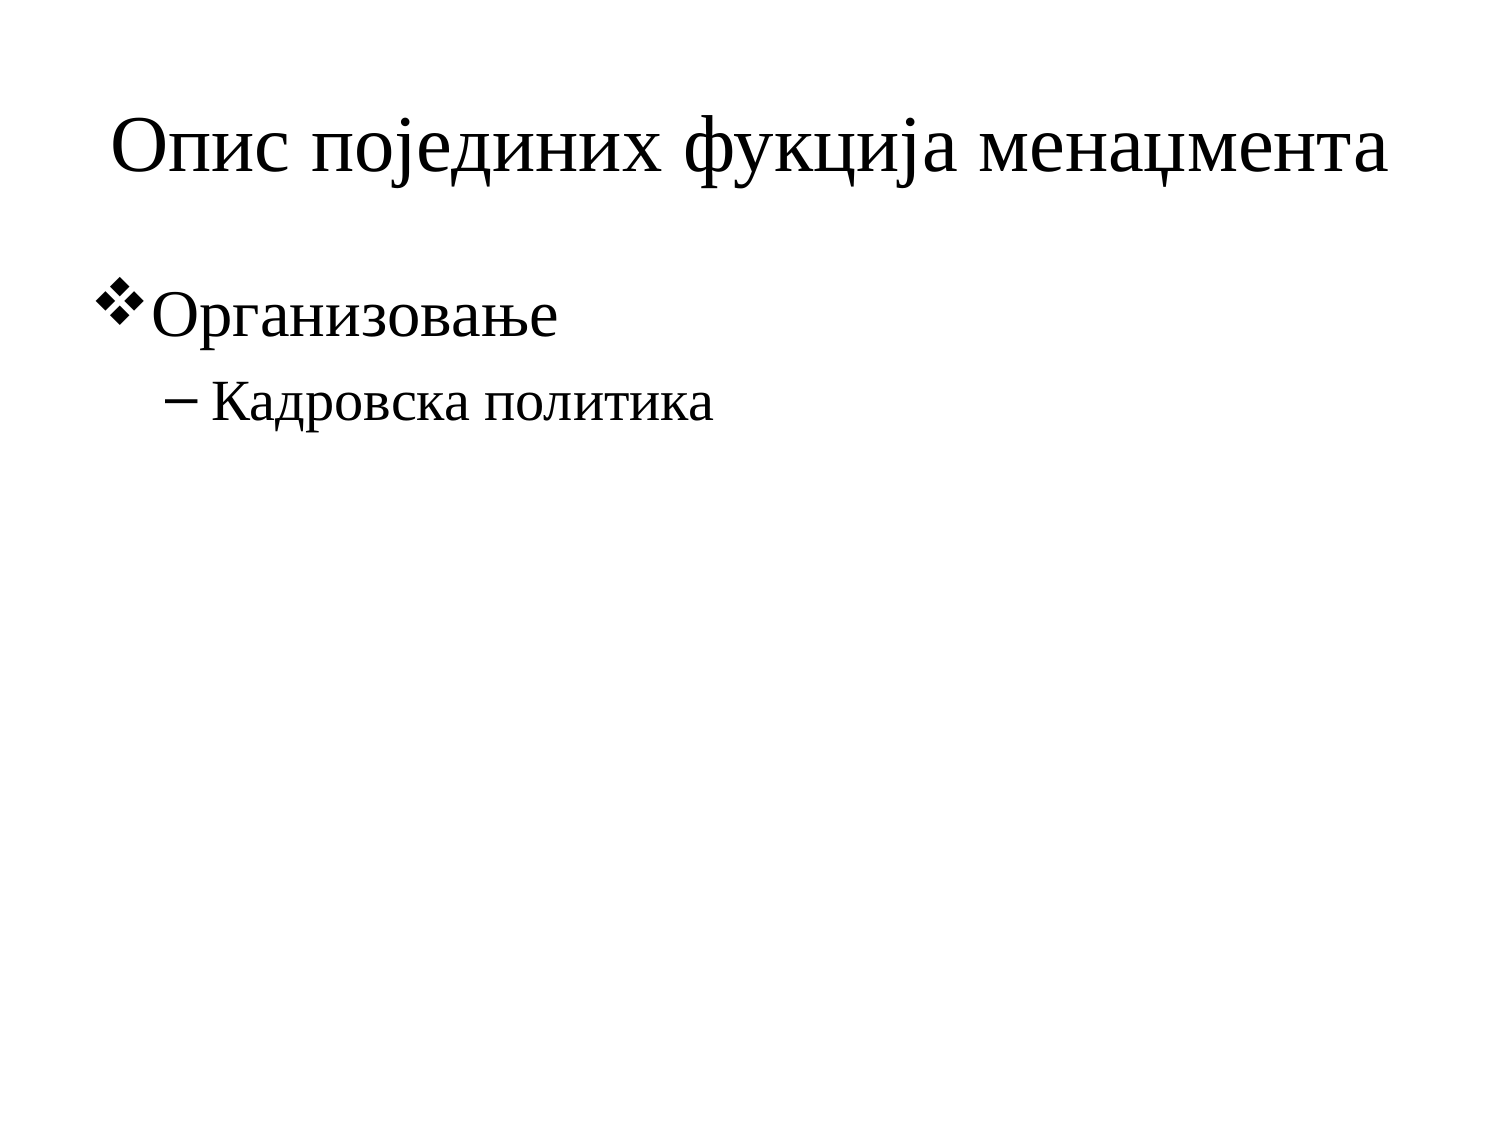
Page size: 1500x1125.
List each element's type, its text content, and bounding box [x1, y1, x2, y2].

title Опис појединих фукција менаџмента [75, 45, 1425, 233]
list Организовање Кадровска политика [75, 262, 1425, 1005]
